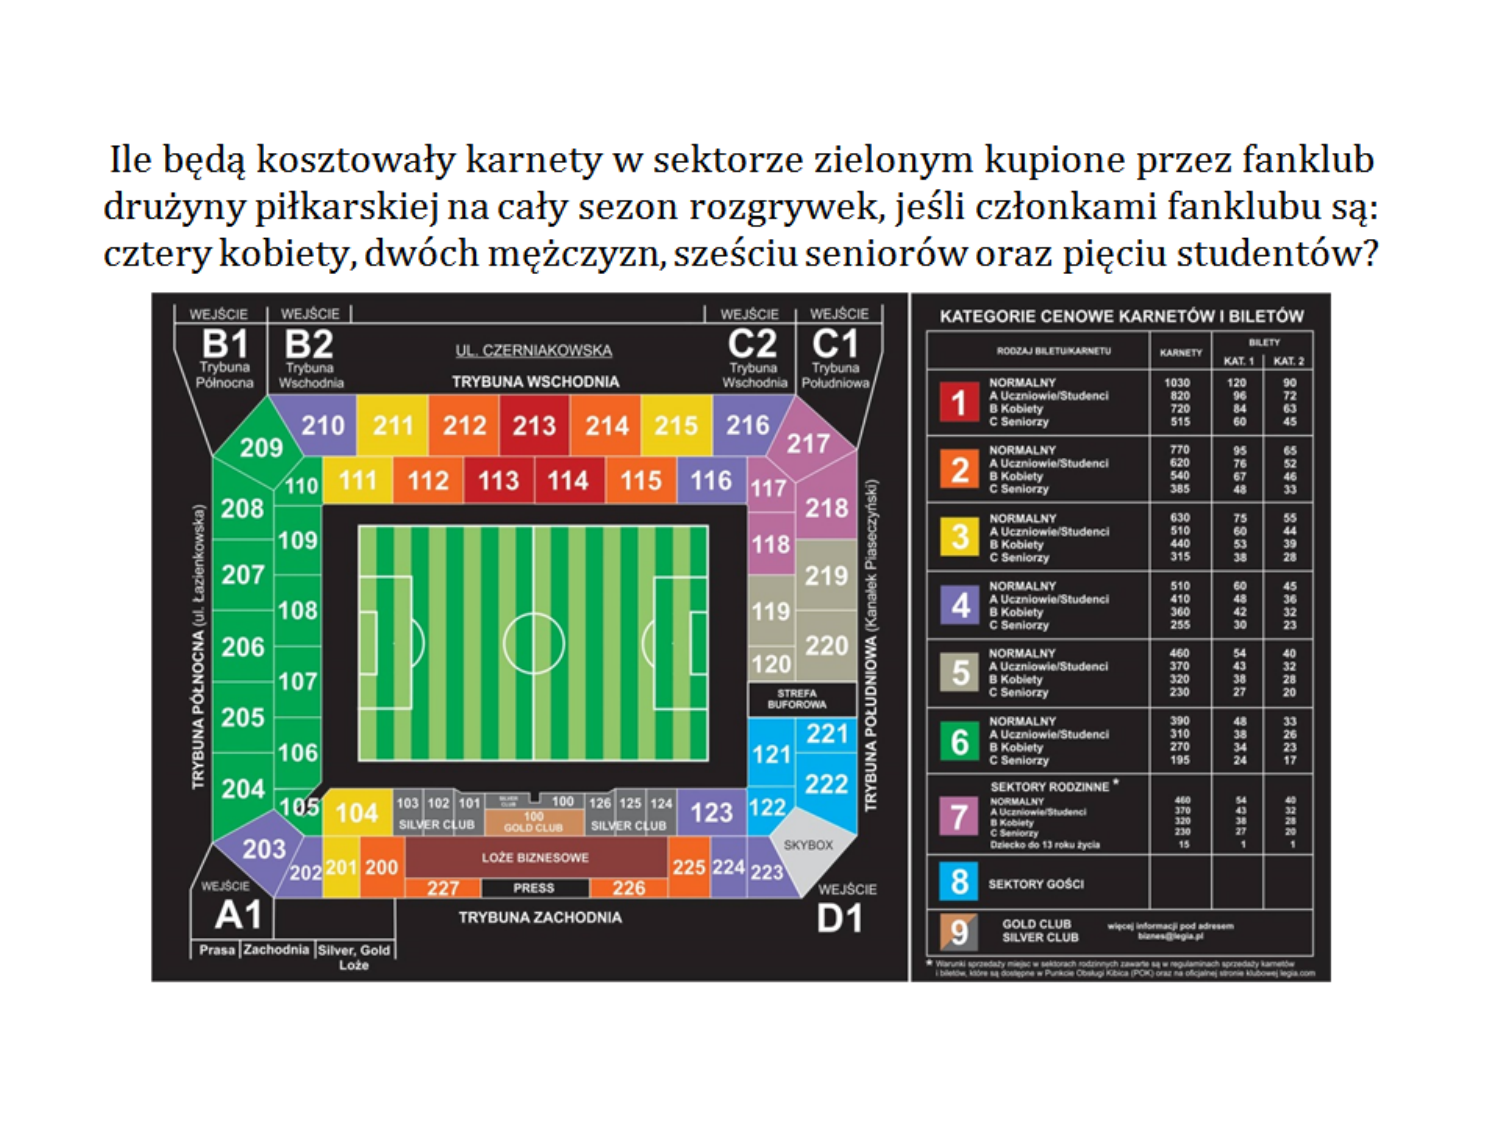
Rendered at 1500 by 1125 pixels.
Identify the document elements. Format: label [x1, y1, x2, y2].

picture [88, 127, 1412, 998]
